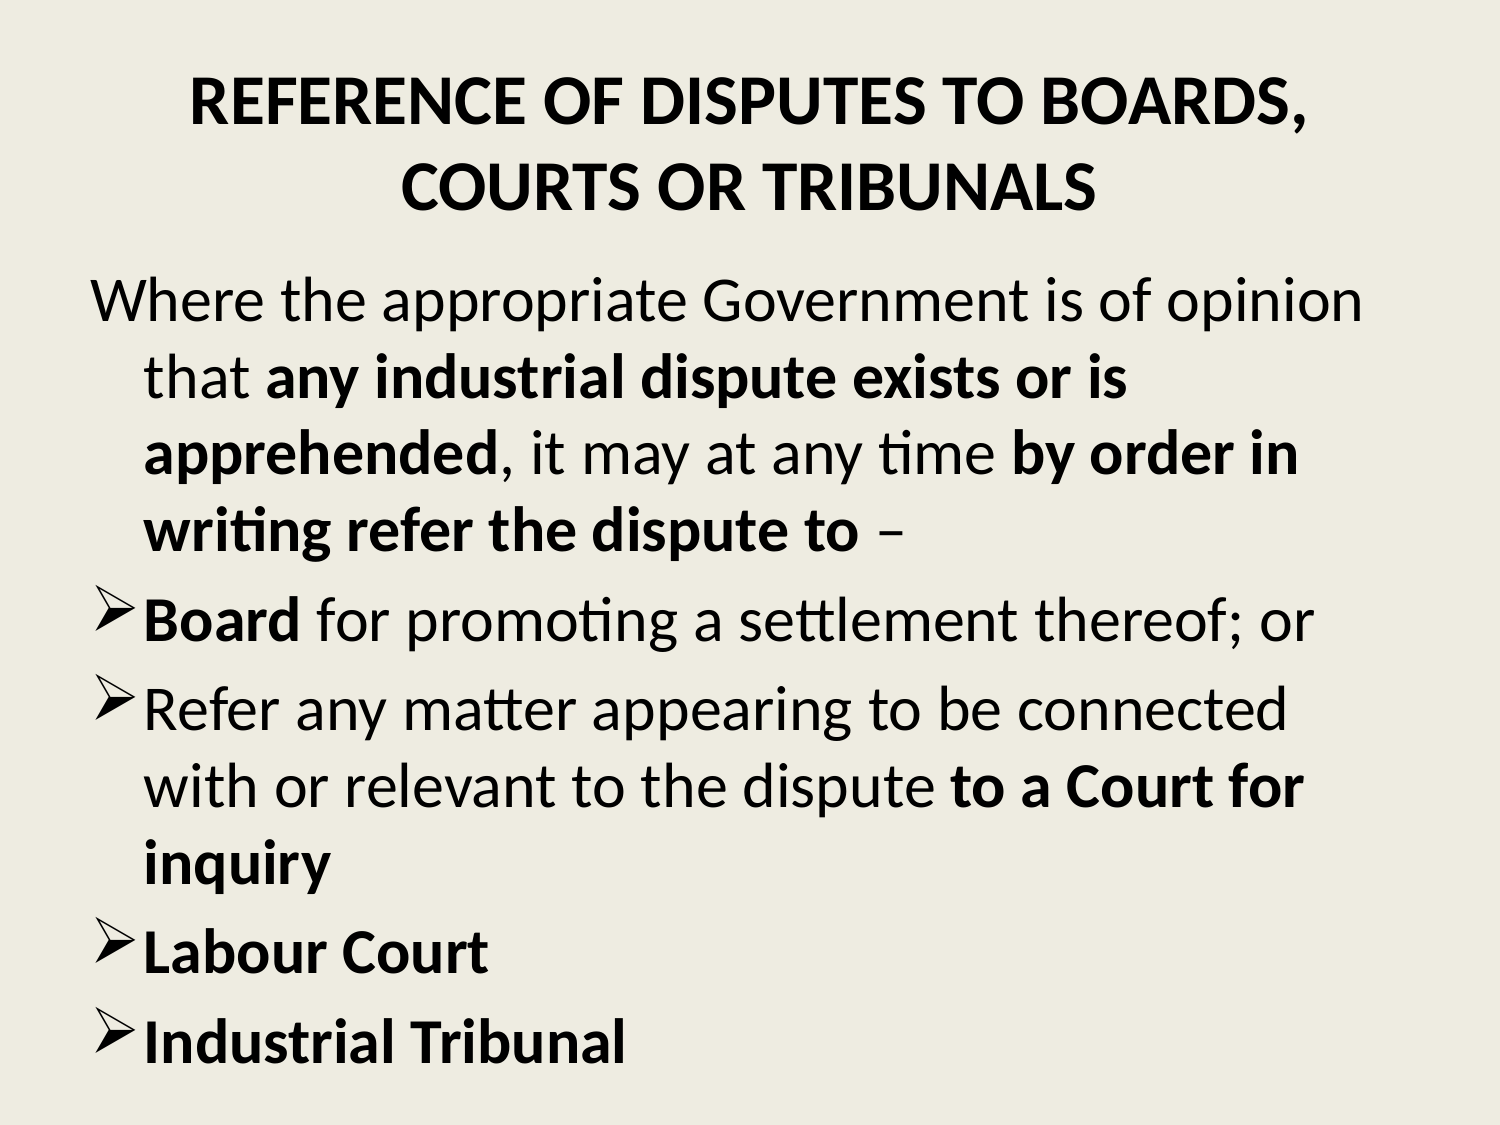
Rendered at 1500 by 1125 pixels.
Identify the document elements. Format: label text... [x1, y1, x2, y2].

title REFERENCE OF DISPUTES TO BOARDS, COURTS OR TRIBUNALS [75, 45, 1425, 233]
list Where the appropriate Government is of opinion that any industrial dispute exists or is apprehended, it may at any time by order in writing refer the dispute to – Board for promoting a settlement thereof; or Refer any matter appearing to be connected with or relevant to the dispute to a Court for inquiry Labour Court Industrial Tribunal [75, 249, 1425, 1088]
